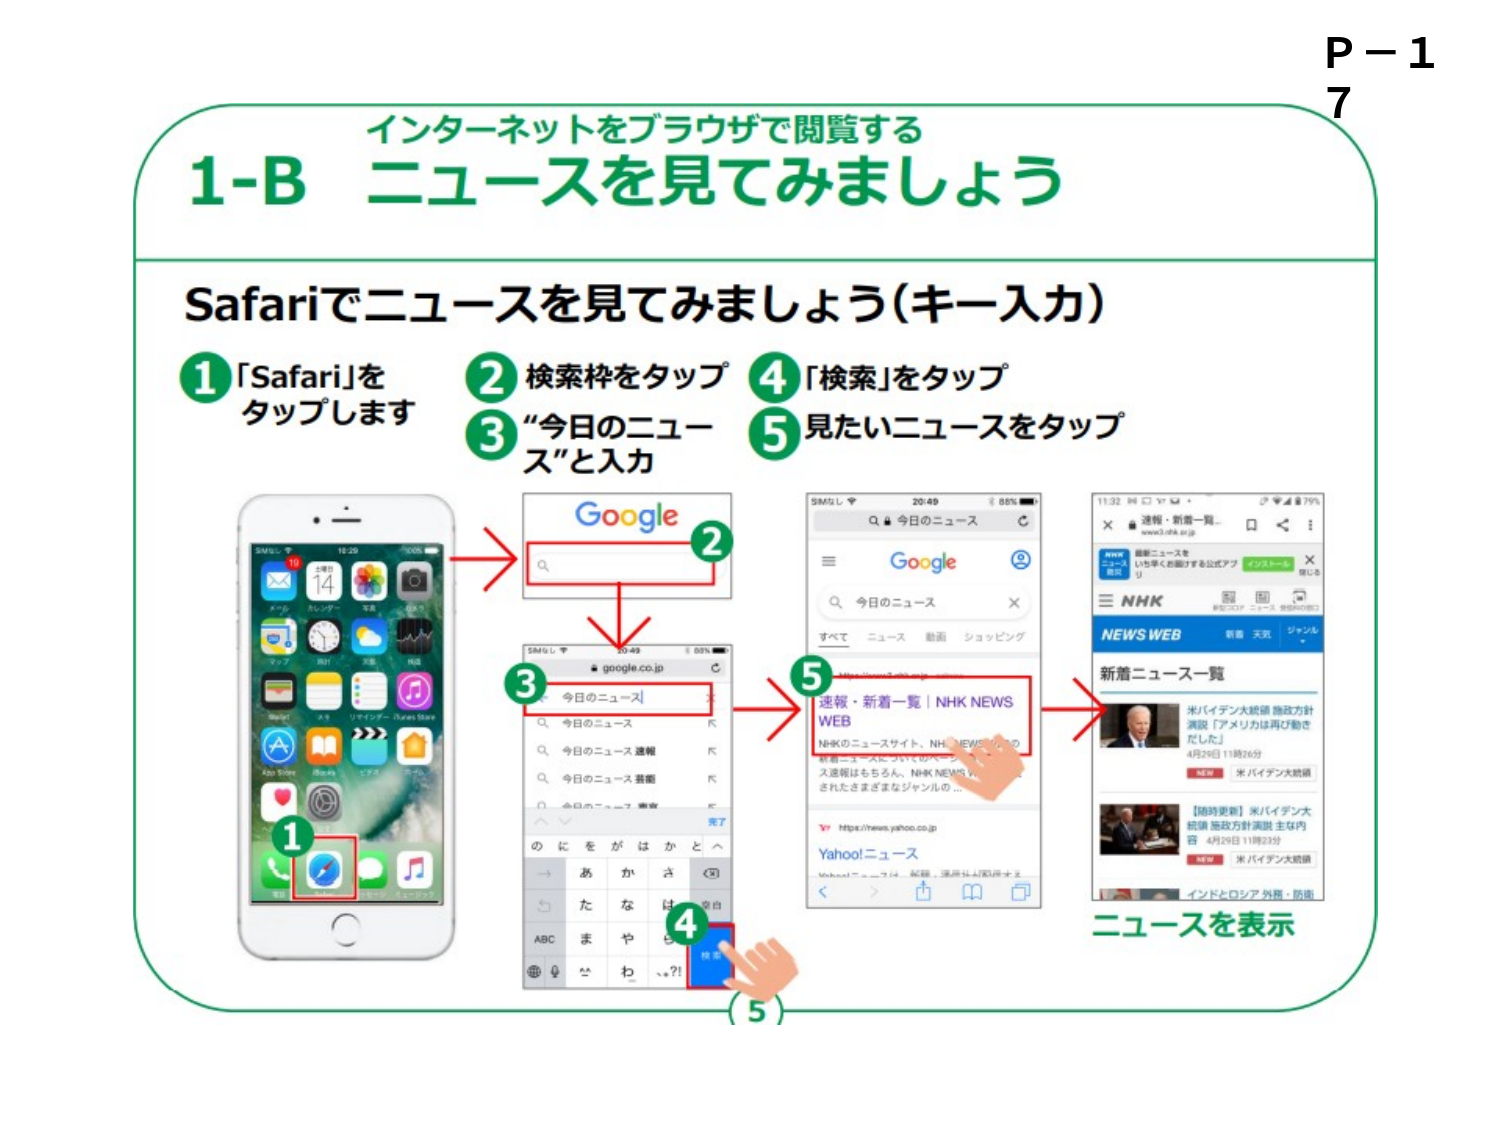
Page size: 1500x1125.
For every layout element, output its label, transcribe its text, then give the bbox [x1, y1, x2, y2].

title Ｐ－１７ [1316, 24, 1451, 215]
picture [133, 103, 1378, 1025]
